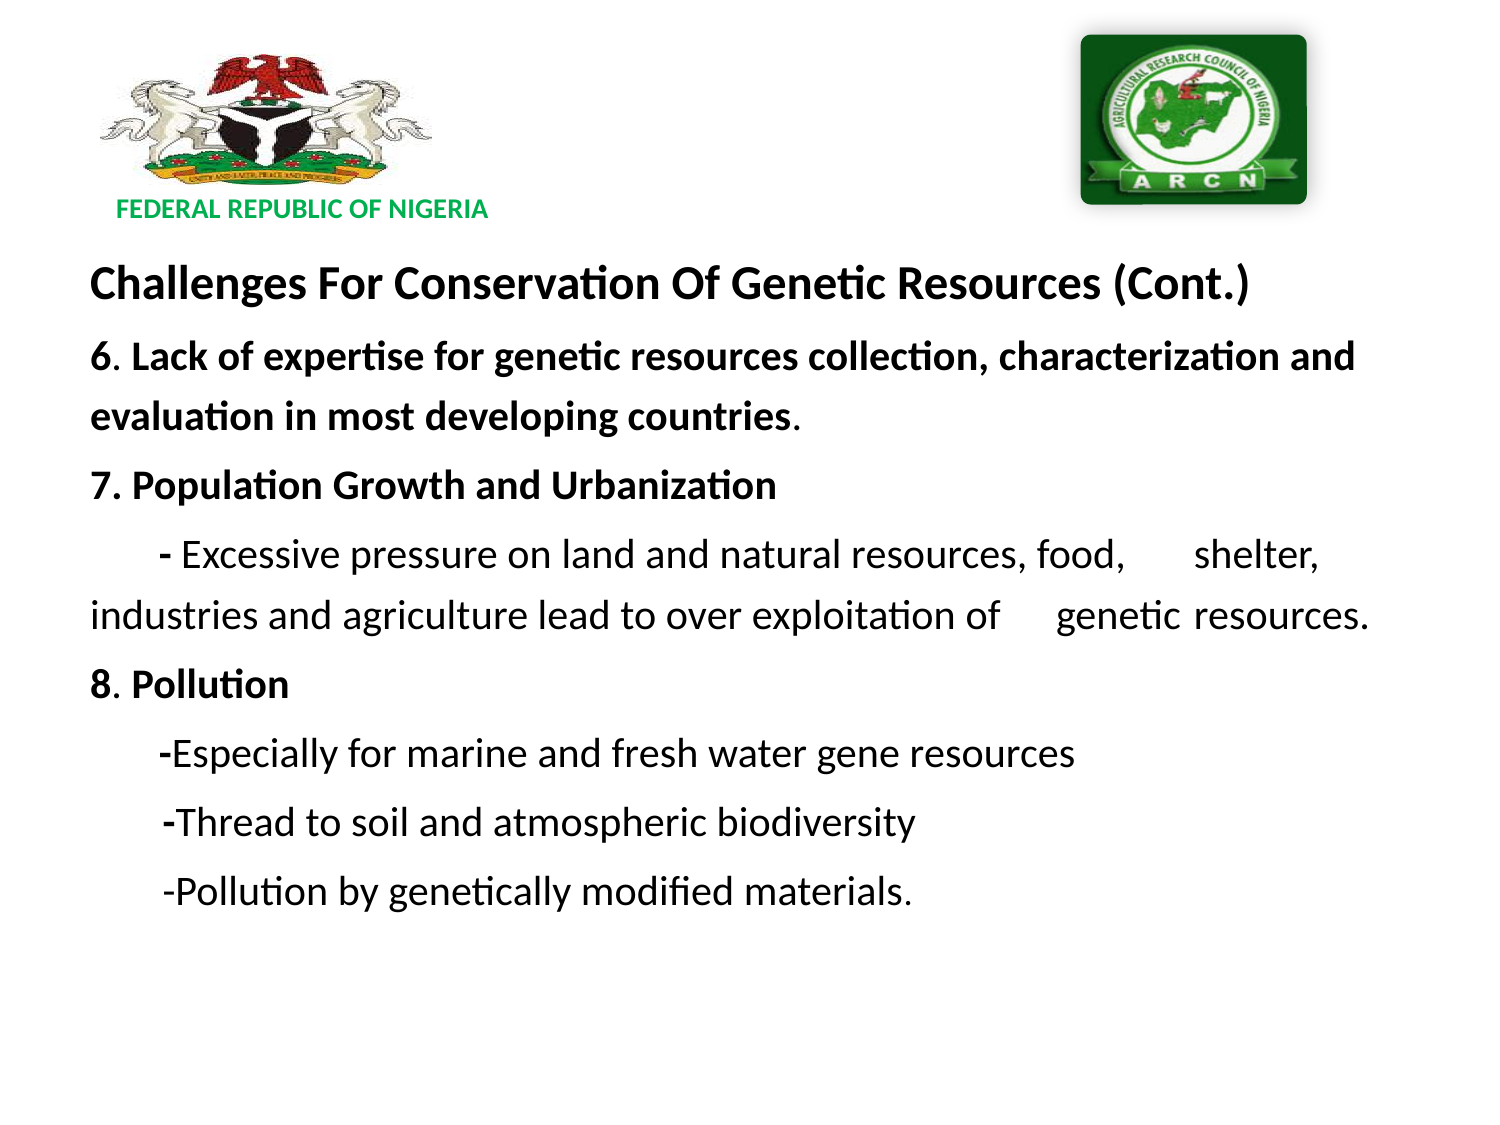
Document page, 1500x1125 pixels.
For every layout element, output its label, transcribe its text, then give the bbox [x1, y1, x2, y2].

title FEDERAL REPUBLIC OF NIGERIA [75, 45, 1425, 231]
picture [1080, 34, 1307, 205]
list Challenges For Conservation Of Genetic Resources (Cont.) 6. Lack of expertise for genetic resources collection, characterization and evaluation in most developing countries. 7. Population Growth and Urbanization - Excessive pressure on land and natural resources, food, shelter, industries and agriculture lead to over exploitation of genetic resources. 8. Pollution -Especially for marine and fresh water gene resources -Thread to soil and atmospheric biodiversity -Pollution by genetically modified materials. [75, 231, 1425, 1005]
picture [100, 54, 432, 185]
